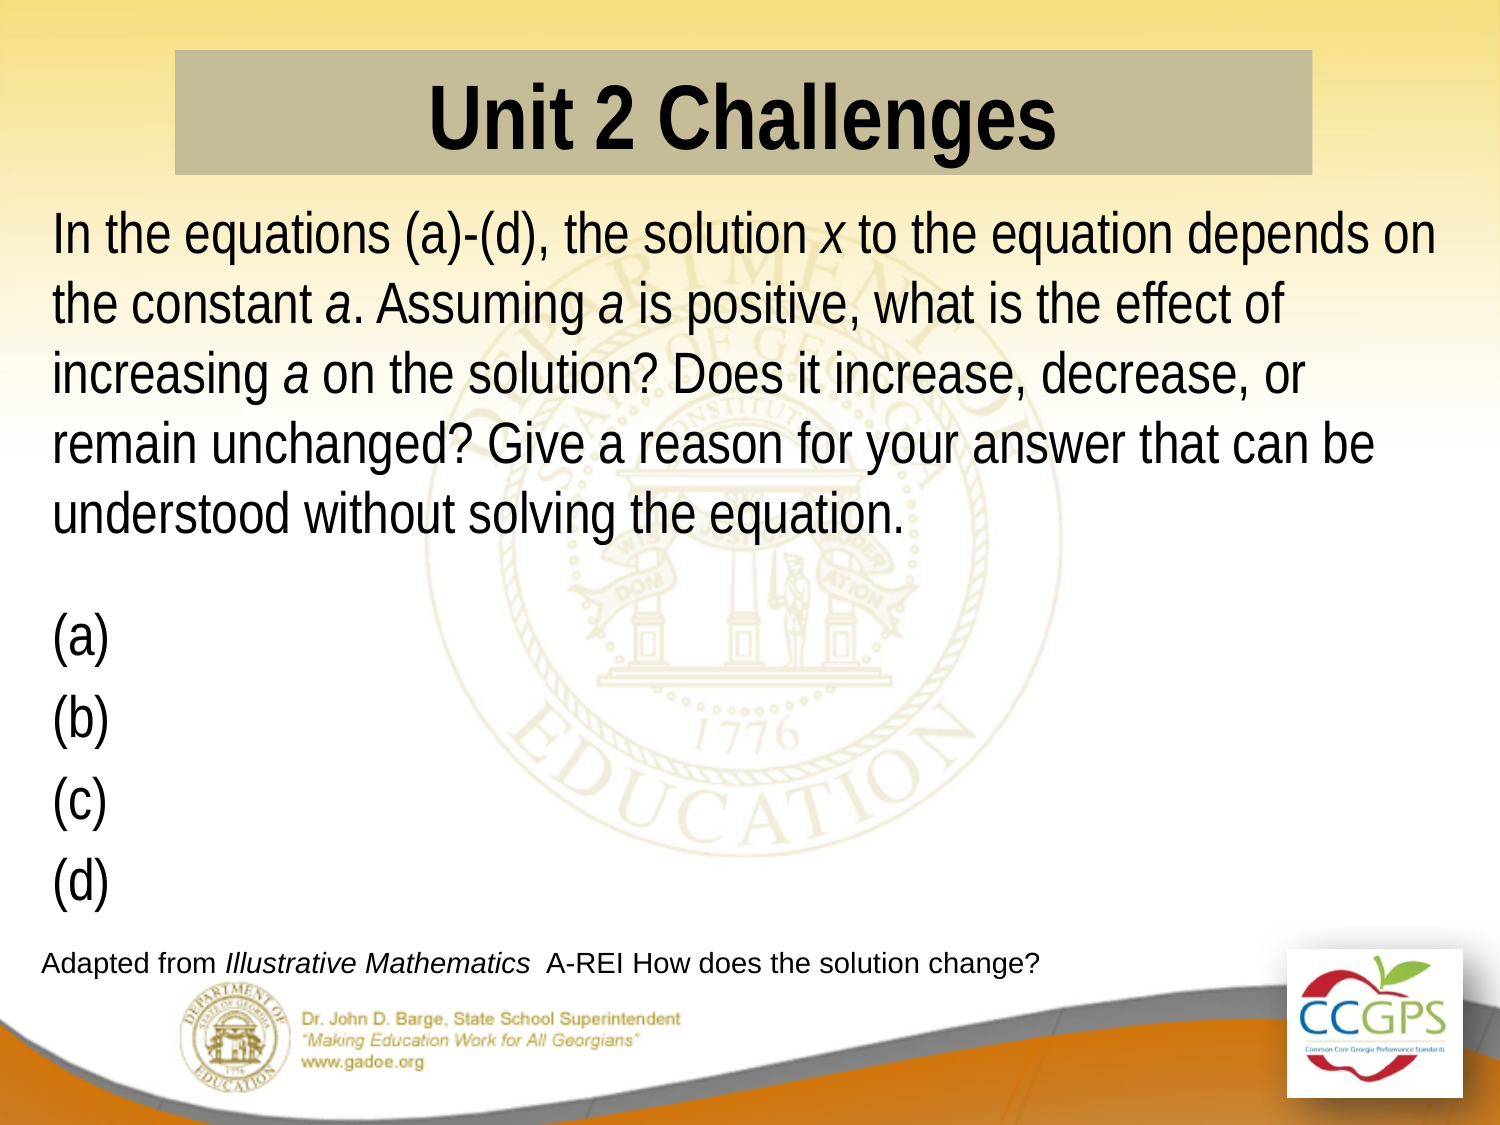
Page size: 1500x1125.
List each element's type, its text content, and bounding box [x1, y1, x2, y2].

text_box Adapted from Illustrative Mathematics A-REI How does the solution change? [26, 937, 1057, 988]
picture [0, 0, 1500, 1125]
title Unit 2 Challenges [174, 49, 1313, 176]
